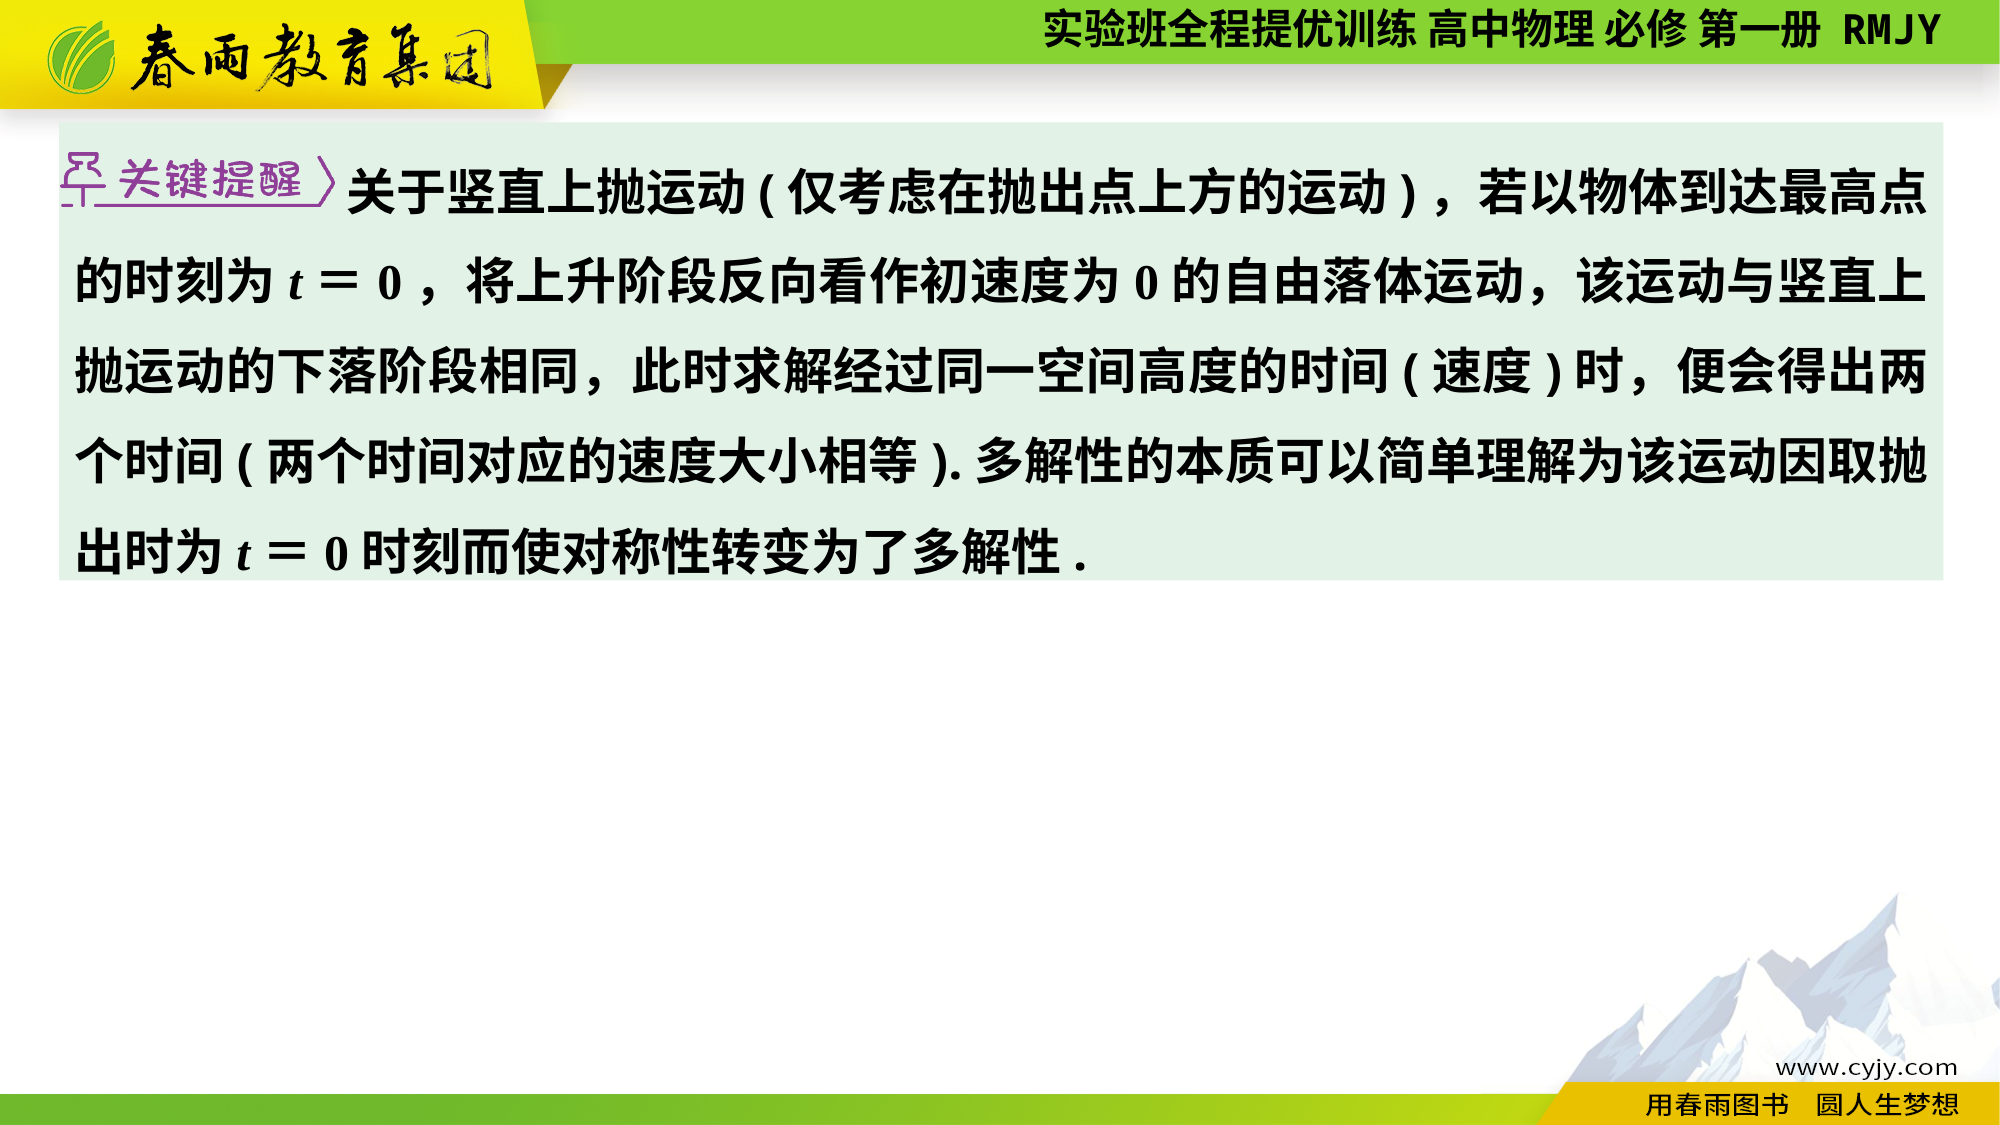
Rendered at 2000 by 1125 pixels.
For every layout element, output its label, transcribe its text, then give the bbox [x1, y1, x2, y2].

list 关于竖直上抛运动(仅考虑在抛出点上方的运动)，若以物体到达最高点的时刻为t＝0，将上升阶段反向看作初速度为0的自由落体运动，该运动与竖直上抛运动的下落阶段相同，此时求解经过同一空间高度的时间(速度)时，便会得出两个时间(两个时间对应的速度大小相等).多解性的本质可以简单理解为该运动因取抛出时为t＝0时刻而使对称性转变为了多解性. [59, 122, 1944, 581]
picture [0, 0, 2000, 1125]
